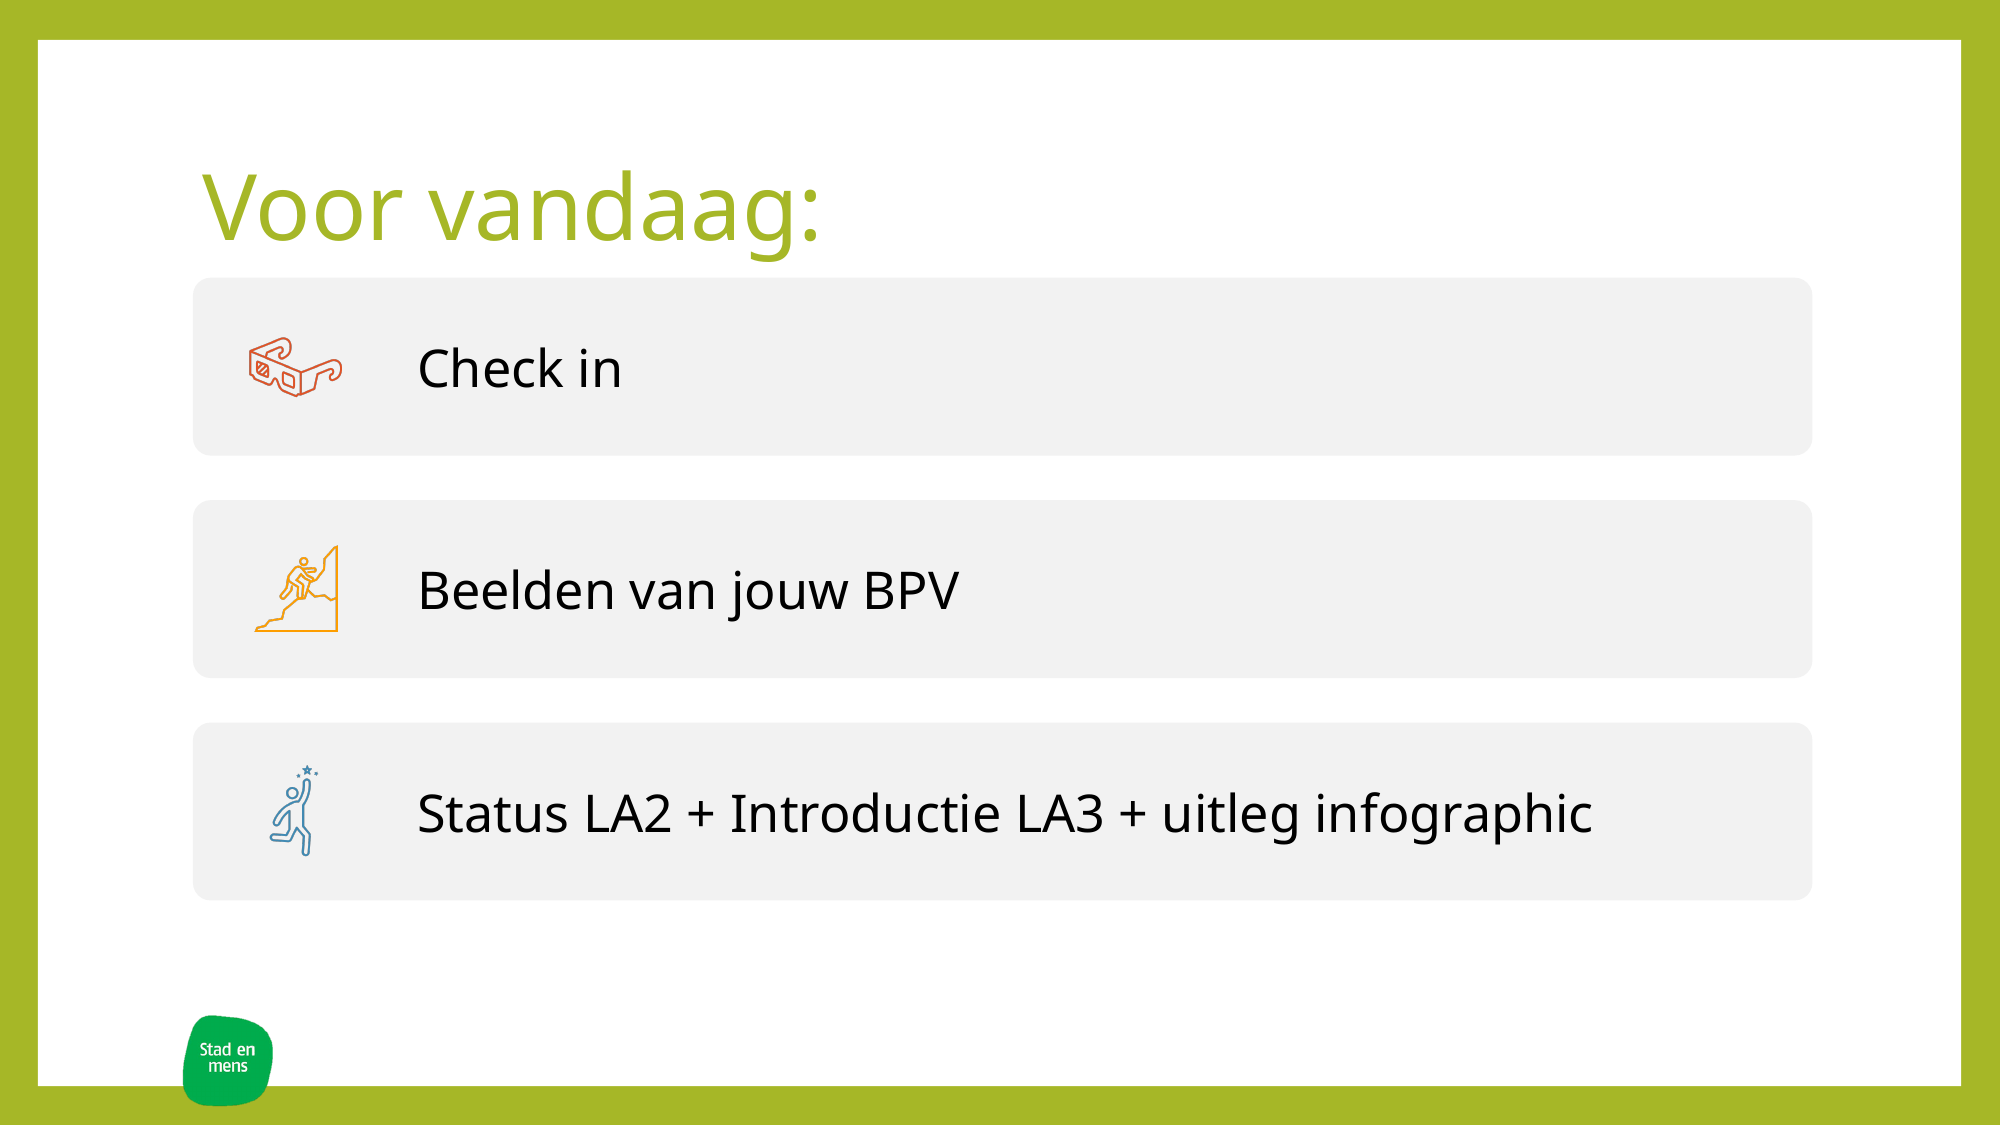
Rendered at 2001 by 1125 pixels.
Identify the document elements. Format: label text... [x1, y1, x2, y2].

picture [179, 1013, 273, 1110]
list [192, 277, 1813, 901]
title Voor vandaag: [187, 99, 1808, 286]
